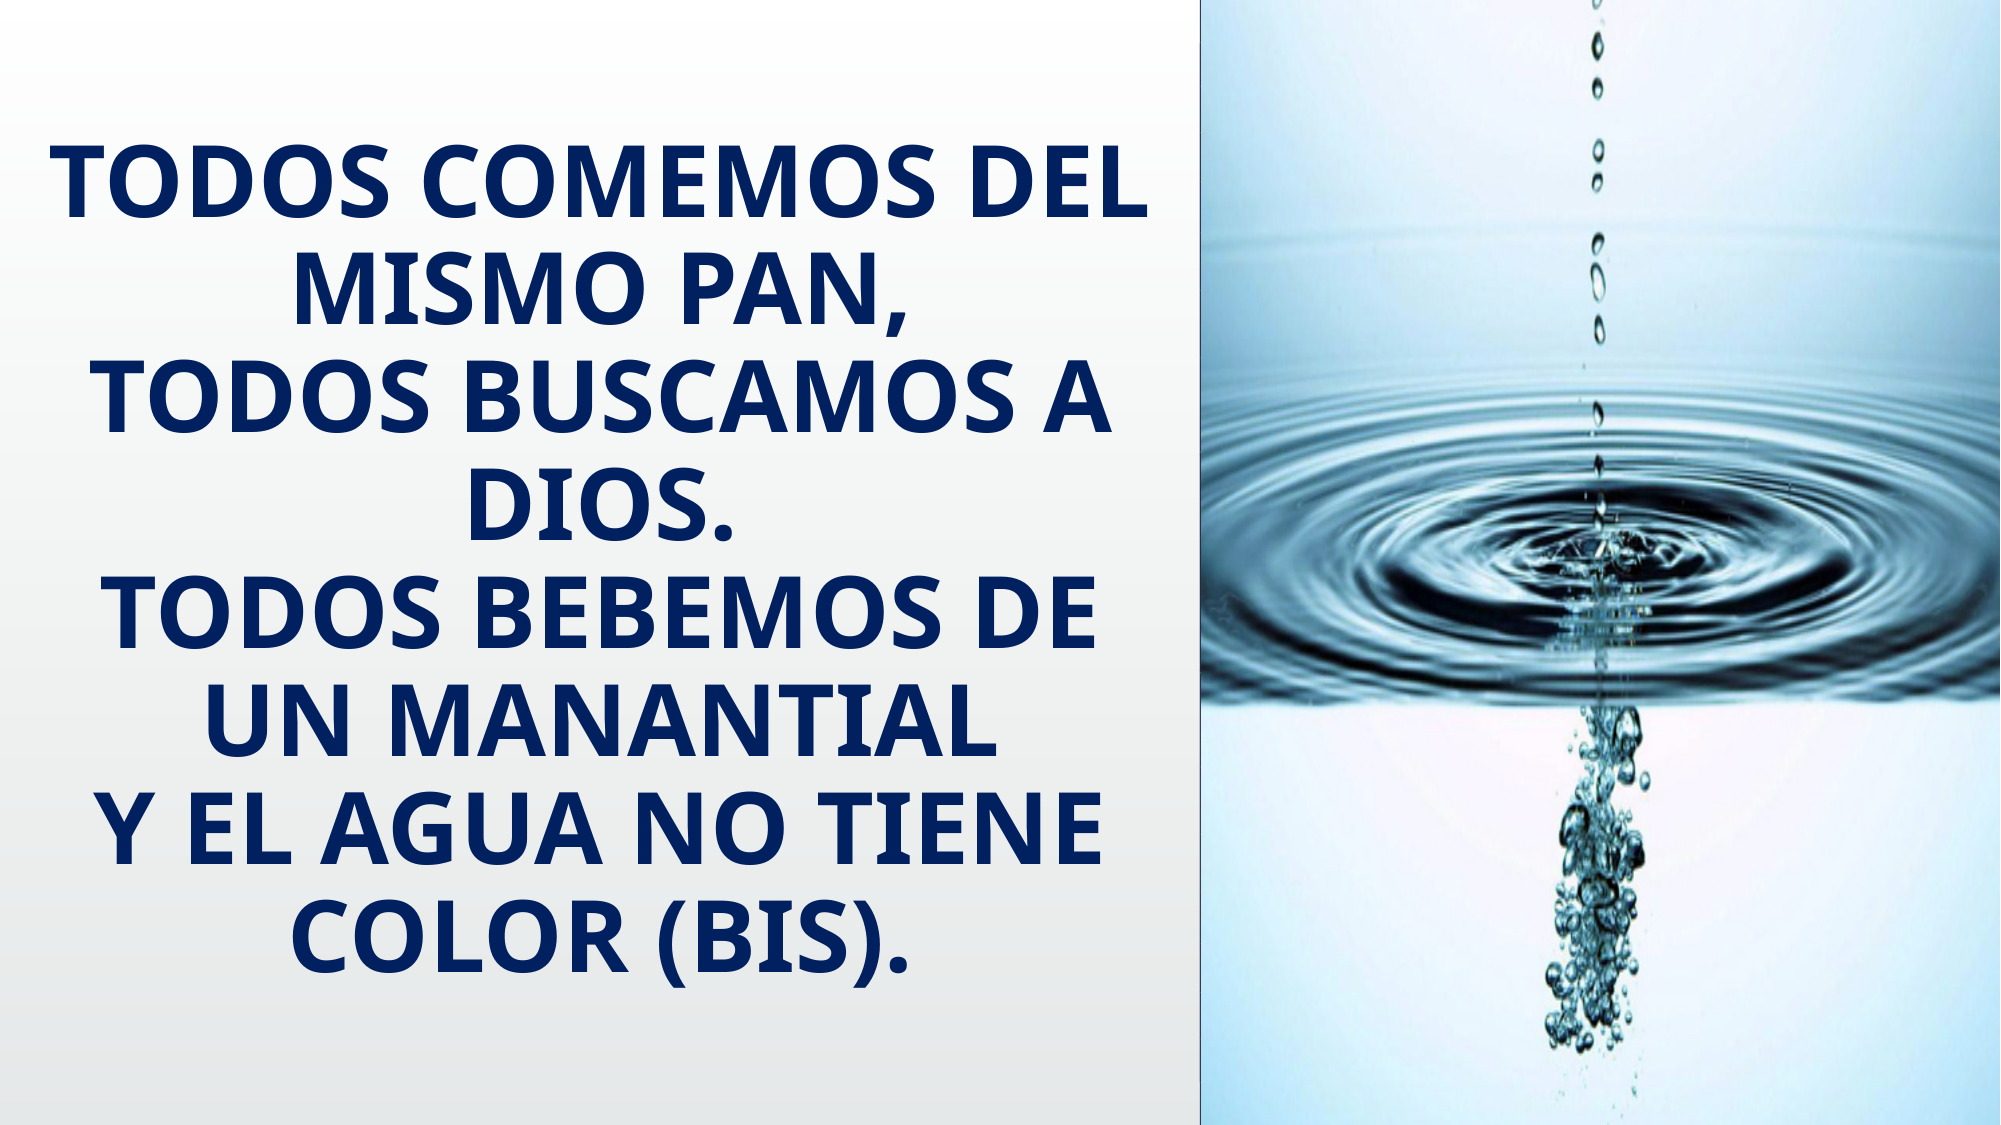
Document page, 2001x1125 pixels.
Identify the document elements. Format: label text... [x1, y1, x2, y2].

title TODOS COMEMOS DEL MISMO PAN, TODOS BUSCAMOS A DIOS. TODOS BEBEMOS DE UN MANANTIAL Y EL AGUA NO TIENE COLOR (BIS). [0, 0, 1200, 1125]
picture [1200, 0, 2000, 1125]
